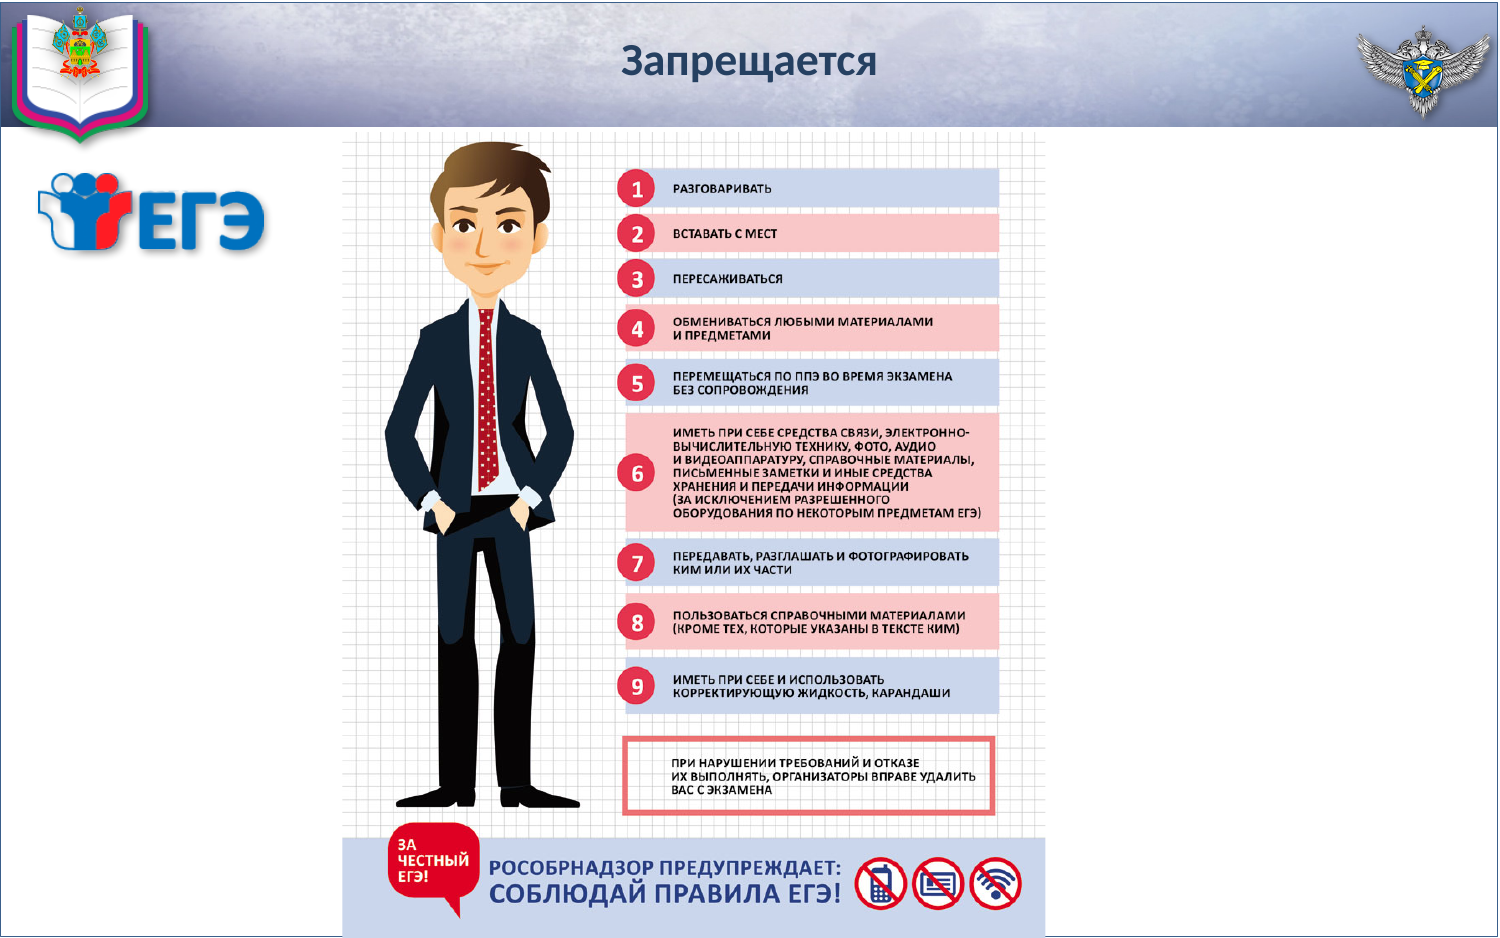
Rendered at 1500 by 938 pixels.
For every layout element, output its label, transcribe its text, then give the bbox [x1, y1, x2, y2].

picture [1, 3, 1497, 144]
picture [342, 132, 1046, 938]
picture [38, 173, 264, 293]
title Запрещается [147, 0, 1352, 115]
